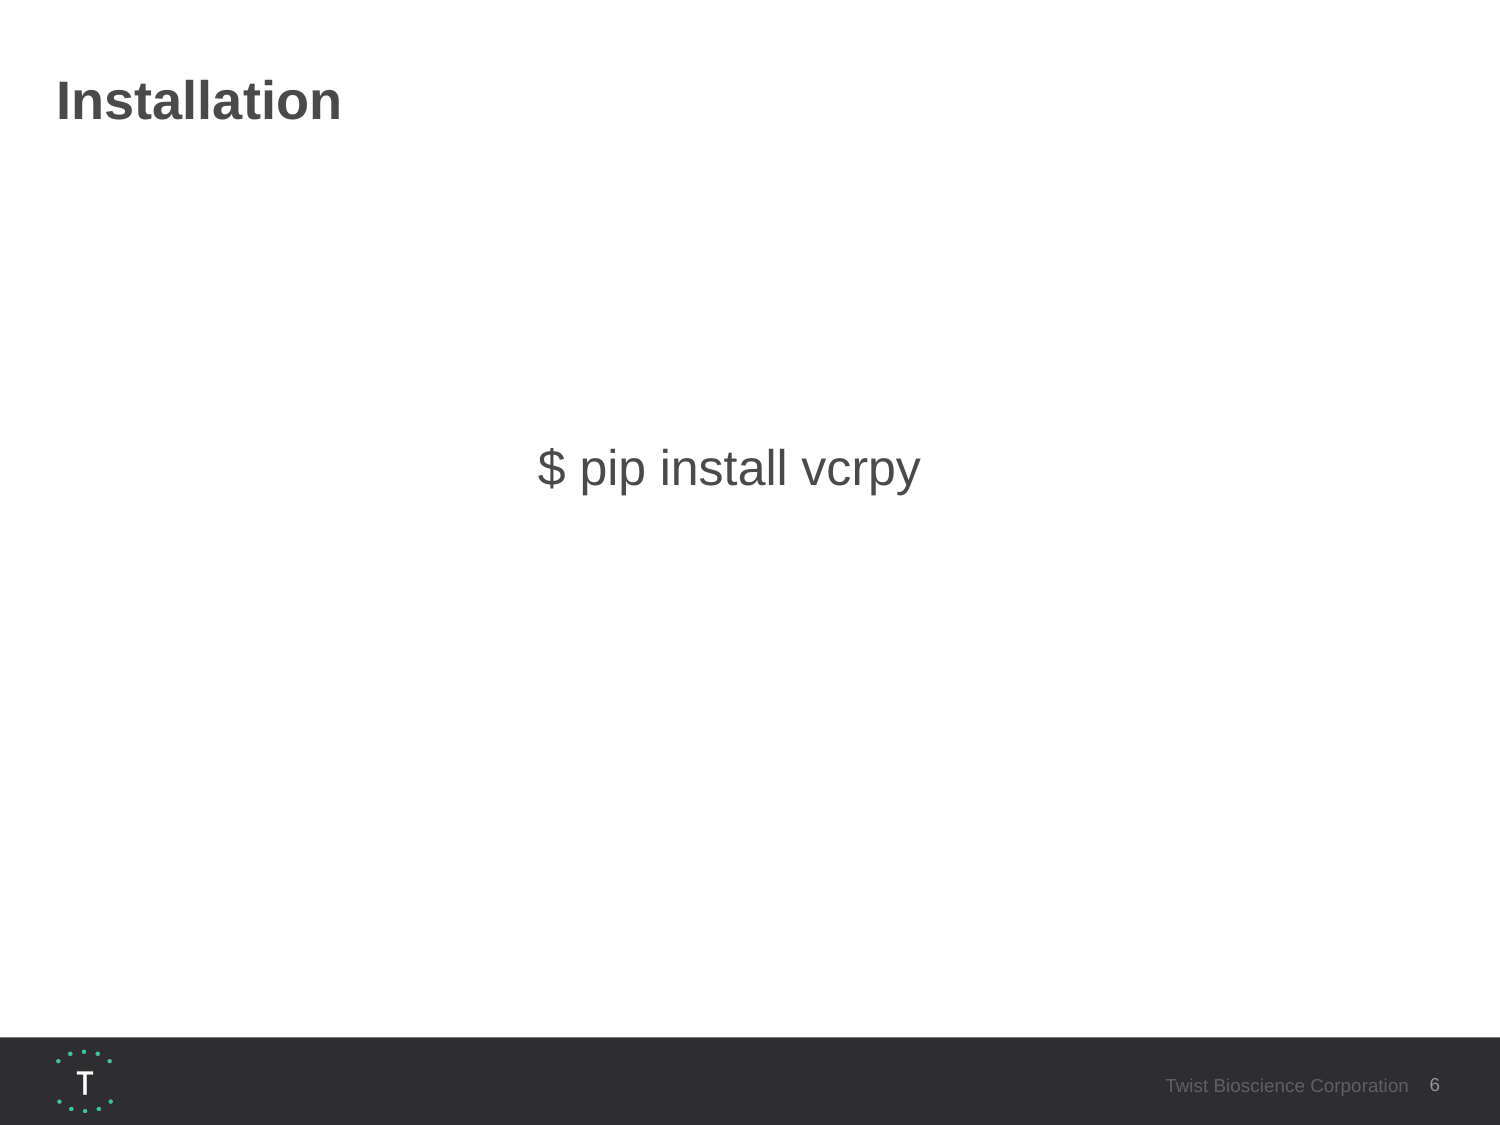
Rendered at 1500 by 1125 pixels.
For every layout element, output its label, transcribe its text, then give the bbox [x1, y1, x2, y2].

picture [42, 1040, 127, 1122]
title Installation [56, 27, 1444, 132]
list $ pip install vcrpy [537, 442, 963, 517]
